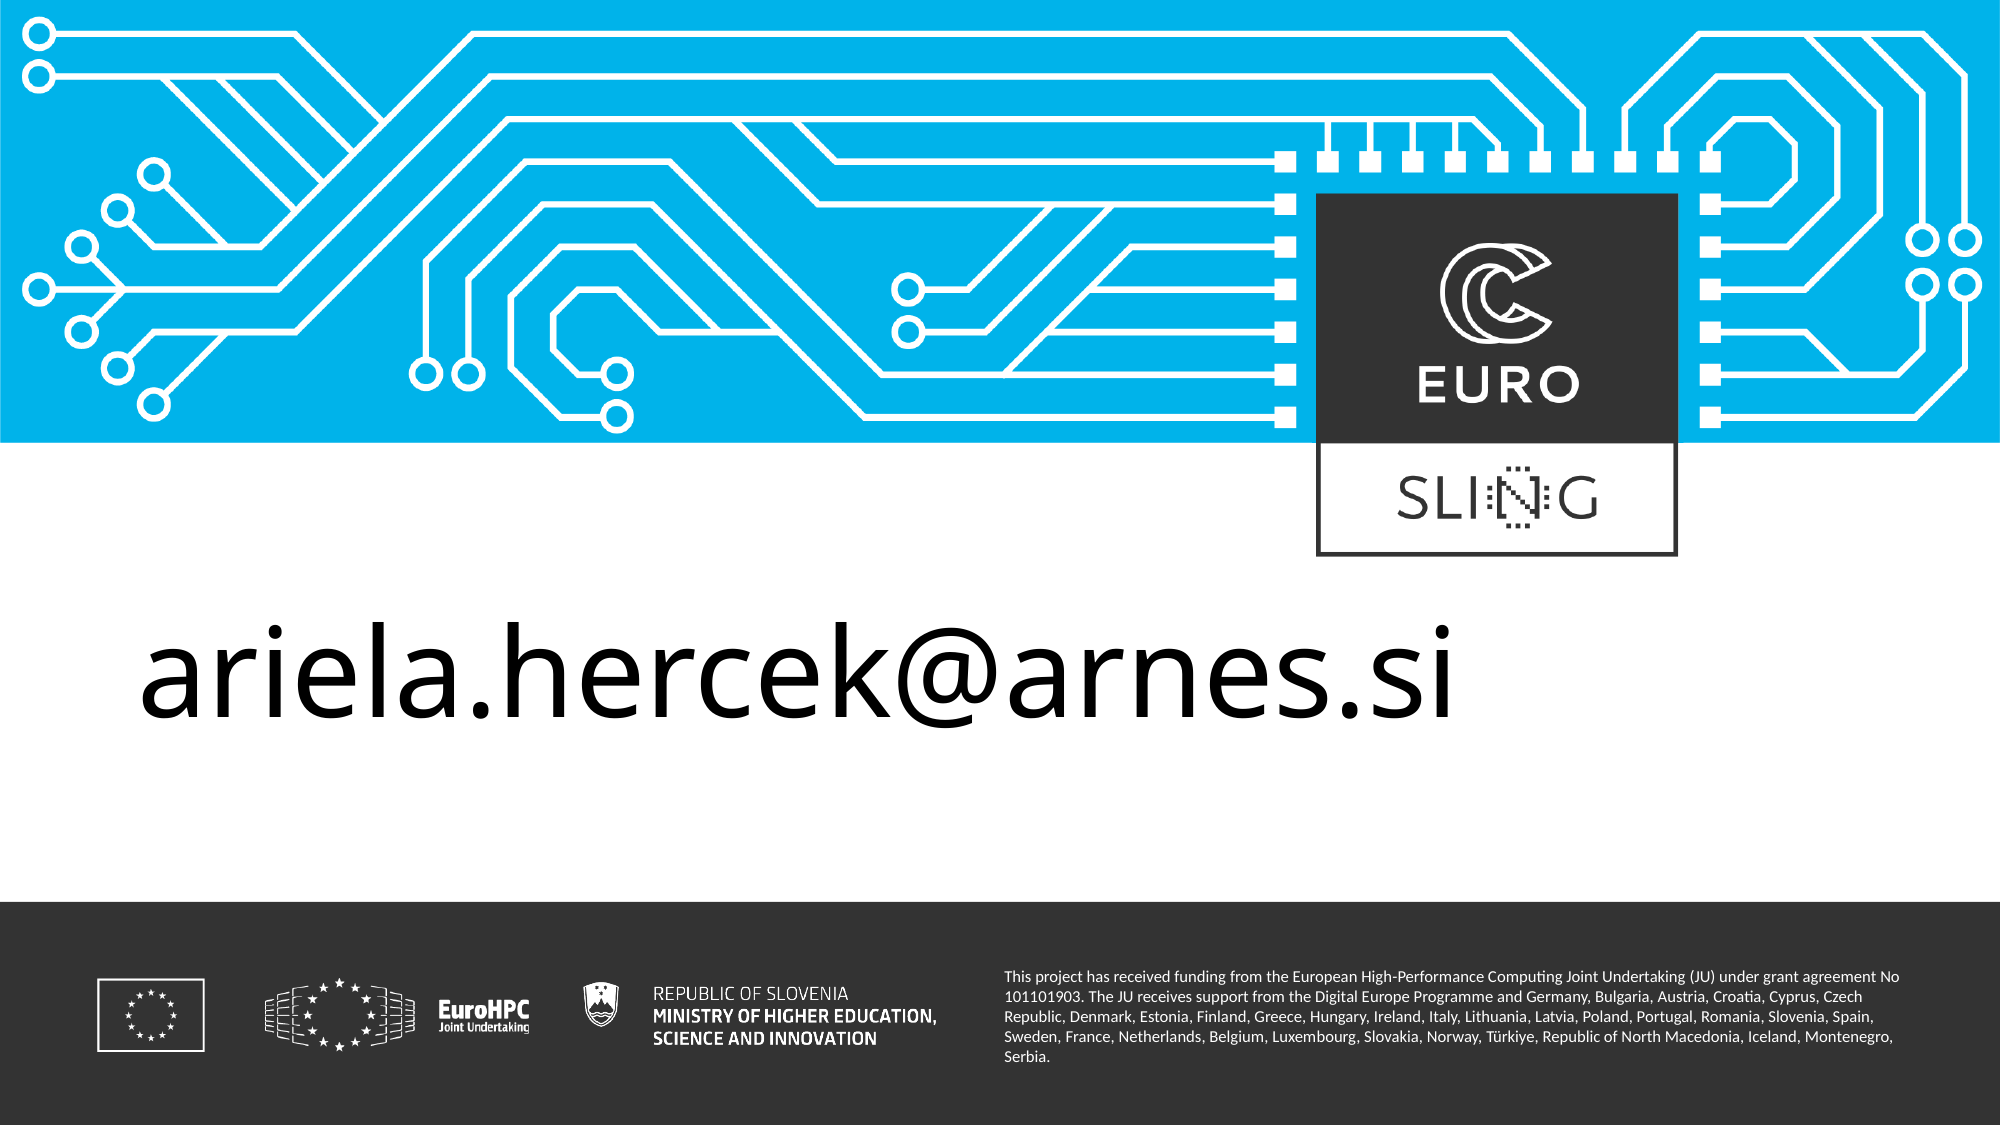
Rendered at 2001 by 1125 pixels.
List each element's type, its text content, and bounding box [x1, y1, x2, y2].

picture [23, 17, 1593, 250]
picture [583, 982, 936, 1045]
title ariela.hercek@arnes.si [137, 587, 1855, 750]
picture [1658, 74, 1840, 257]
picture [452, 202, 1296, 433]
picture [101, 117, 1508, 421]
picture [97, 978, 205, 1052]
picture [1615, 31, 1982, 300]
picture [0, 194, 2000, 561]
picture [1700, 268, 1939, 385]
picture [409, 159, 1296, 391]
picture [23, 74, 1550, 348]
picture [264, 978, 529, 1052]
picture [1700, 117, 1797, 214]
picture [1700, 268, 1982, 428]
